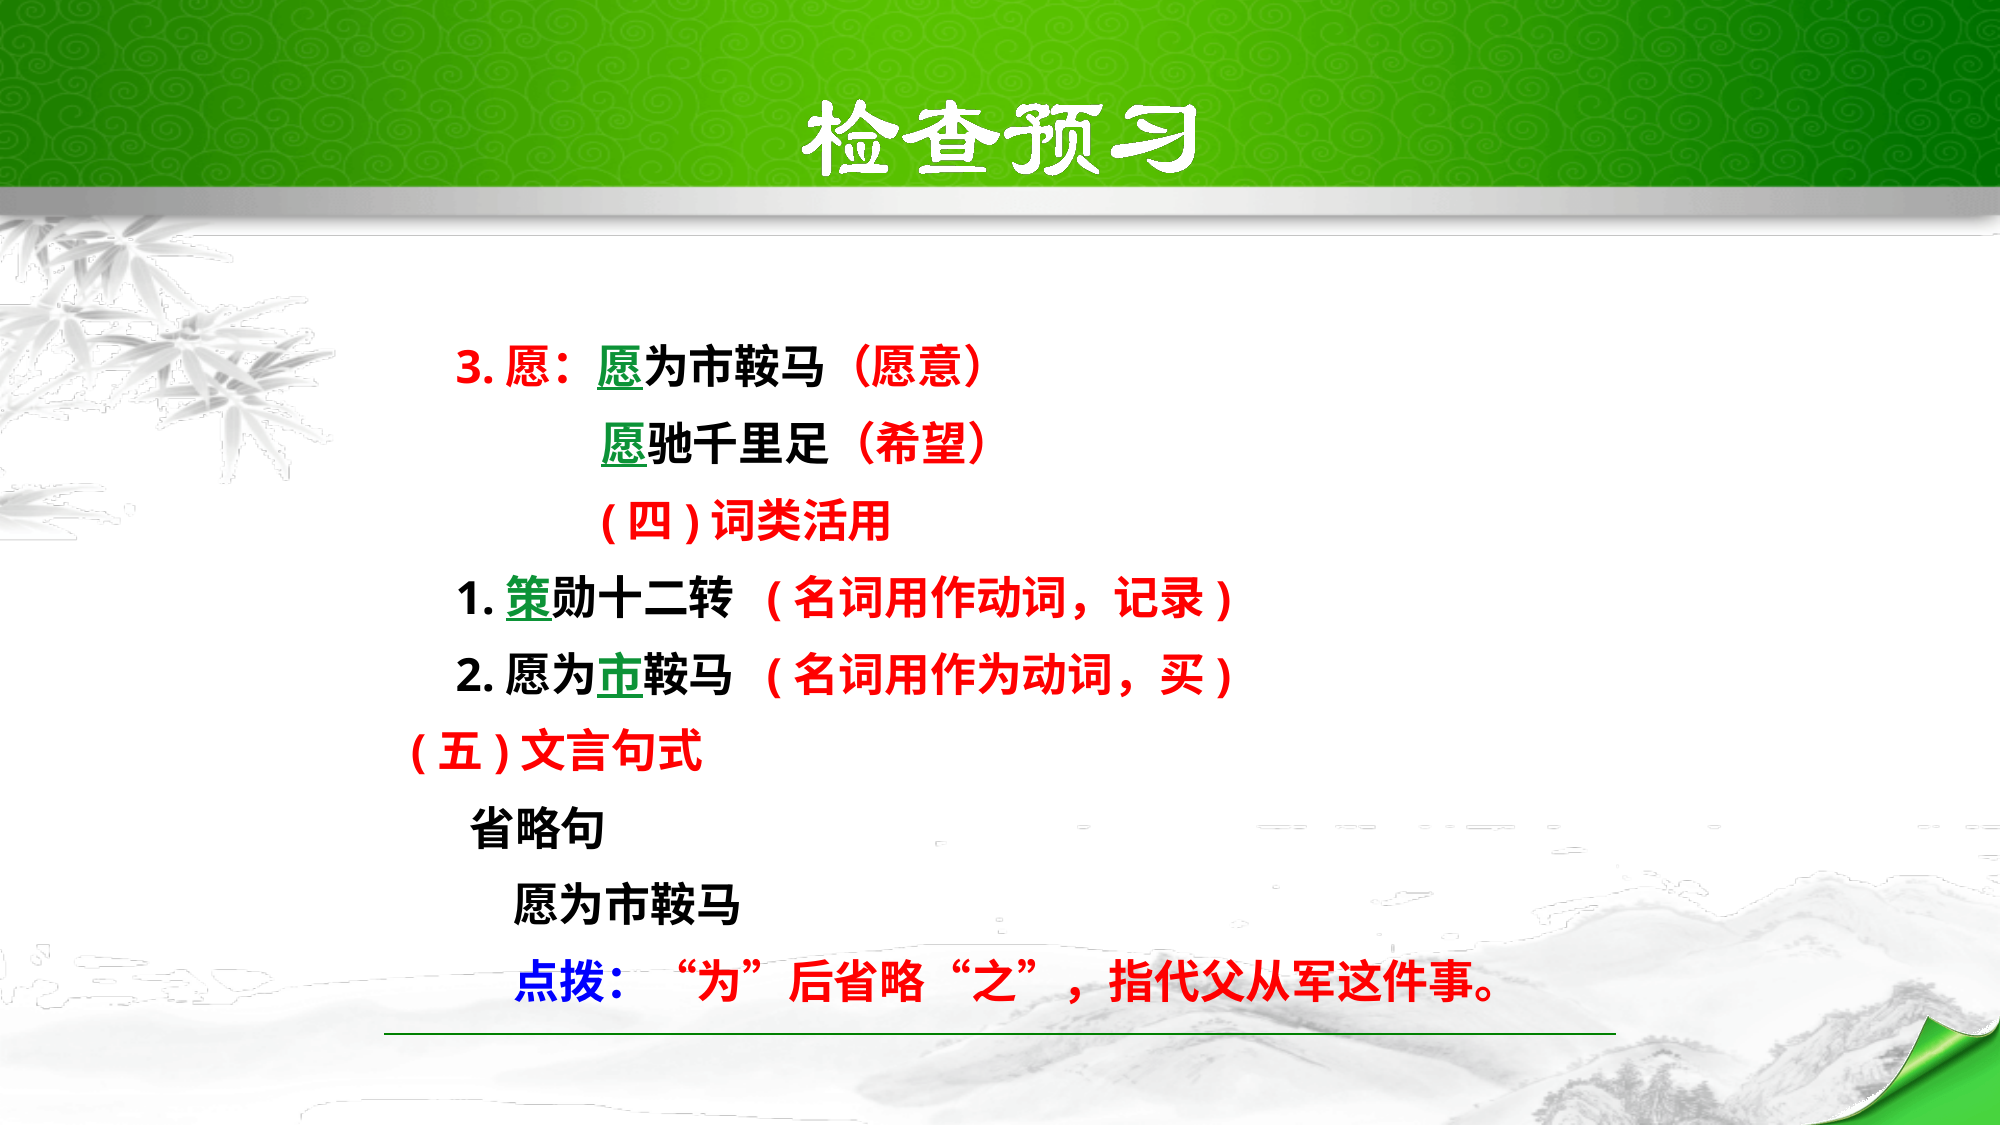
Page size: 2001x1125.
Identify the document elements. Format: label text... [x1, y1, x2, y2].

picture [0, 779, 2000, 1125]
picture [0, 0, 2000, 570]
text_box 3.愿：愿为市鞍马（愿意） 愿驰千里足（希望） (四)词类活用 1.策勋十二转 (名词用作动词，记录) 2.愿为市鞍马 (名词用作为动词，买) (五)文言句式 省略句 愿为市鞍马 点拨：“为”后省略“之”，指代父从军这件事。 [396, 581, 1555, 776]
